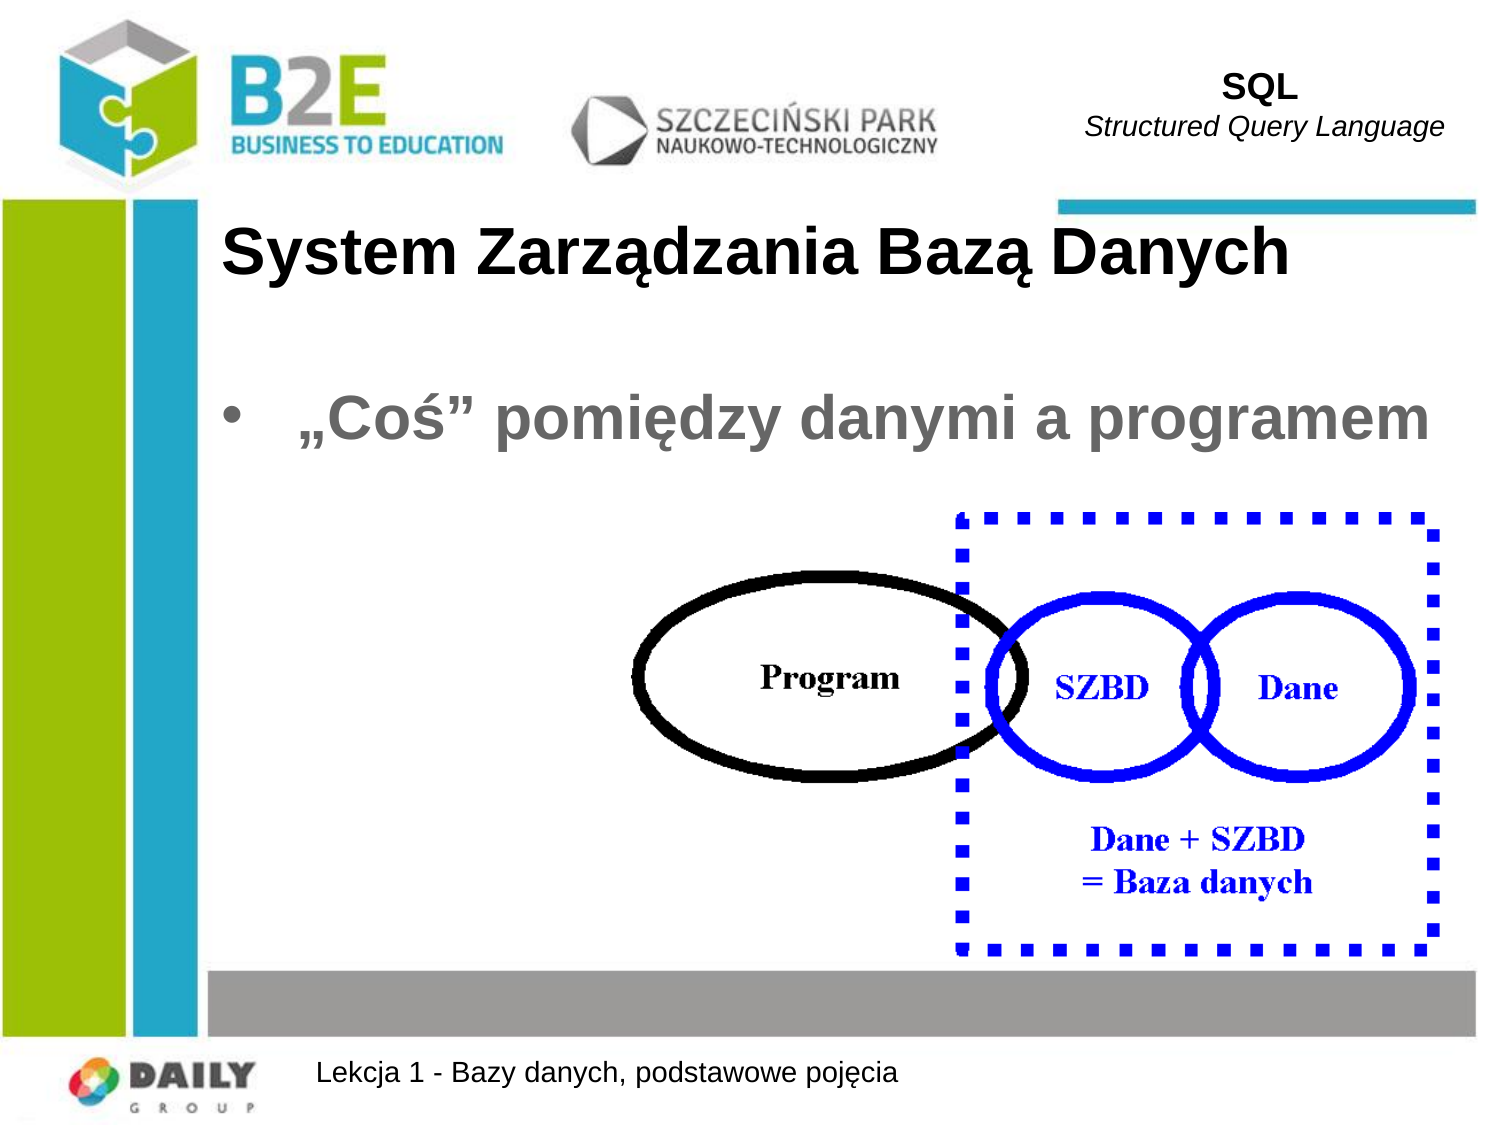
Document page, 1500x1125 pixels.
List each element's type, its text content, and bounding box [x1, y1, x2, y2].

subtitle „Coś” pomiędzy danymi a programem [206, 361, 1462, 965]
title System Zarządzania Bazą Danych [206, 174, 1400, 303]
picture [0, 0, 1500, 1125]
text_box SQL Structured Query Language [1069, 54, 1461, 150]
text_box Lekcja 1 - Bazy danych, podstawowe pojęcia [301, 1046, 1034, 1096]
